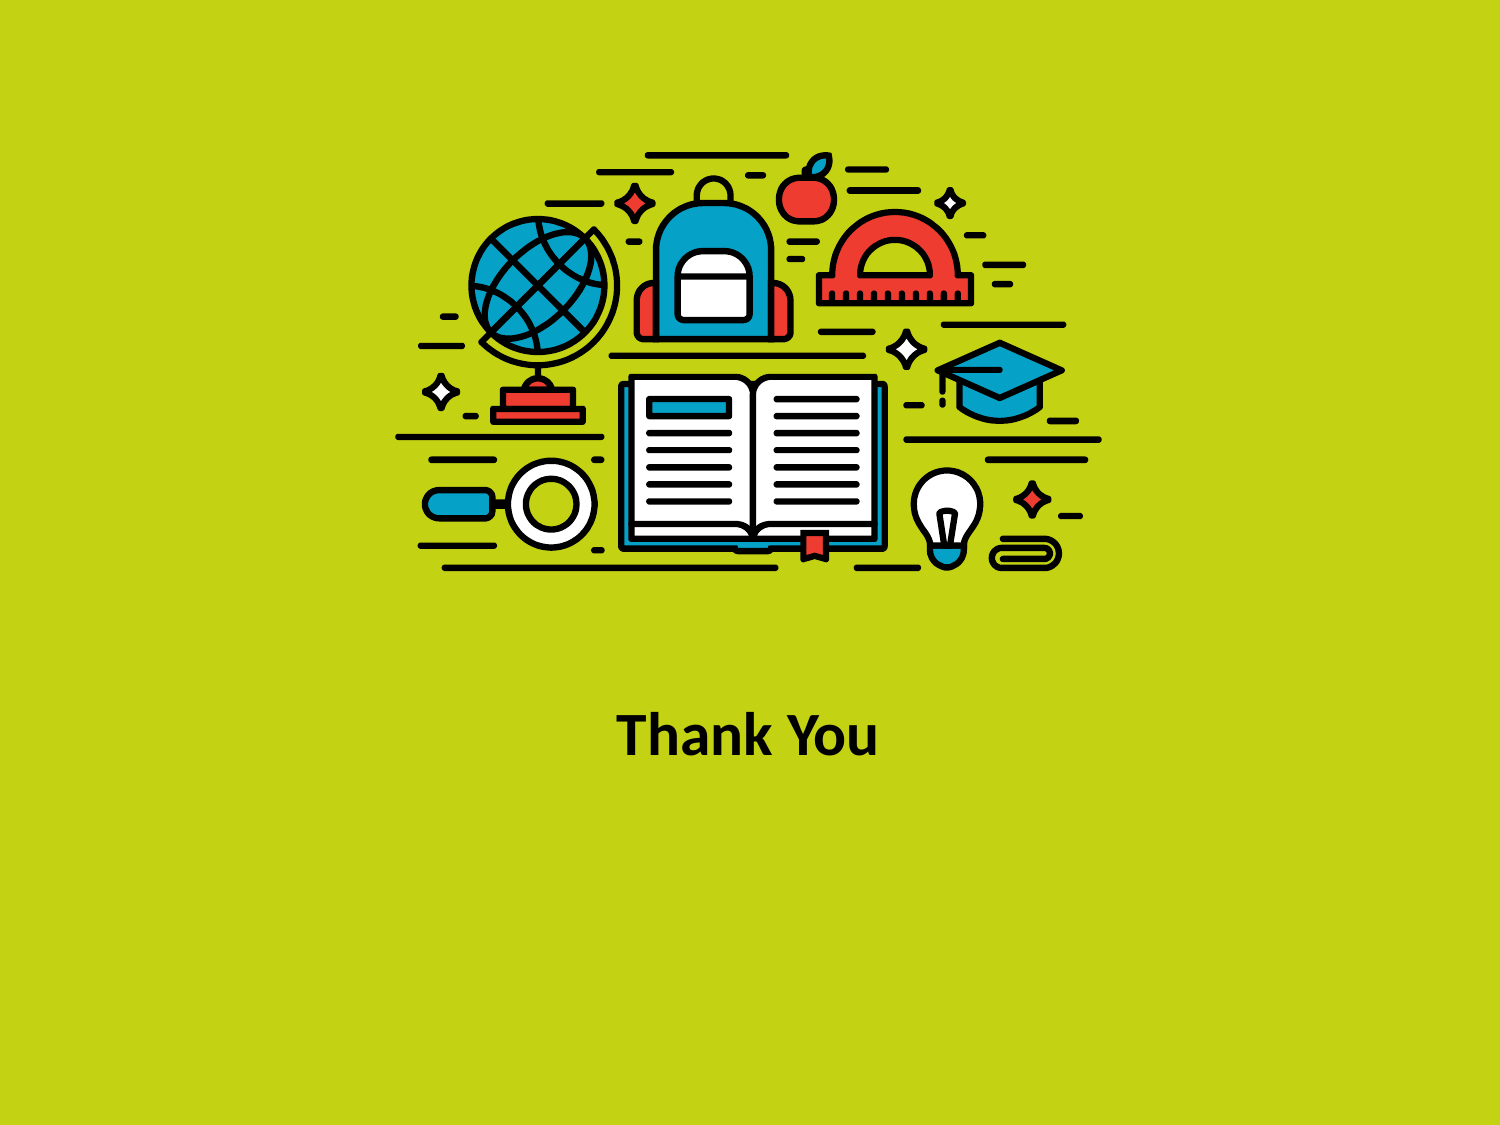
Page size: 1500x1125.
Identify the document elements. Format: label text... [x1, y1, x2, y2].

list Thank You [505, 685, 992, 776]
